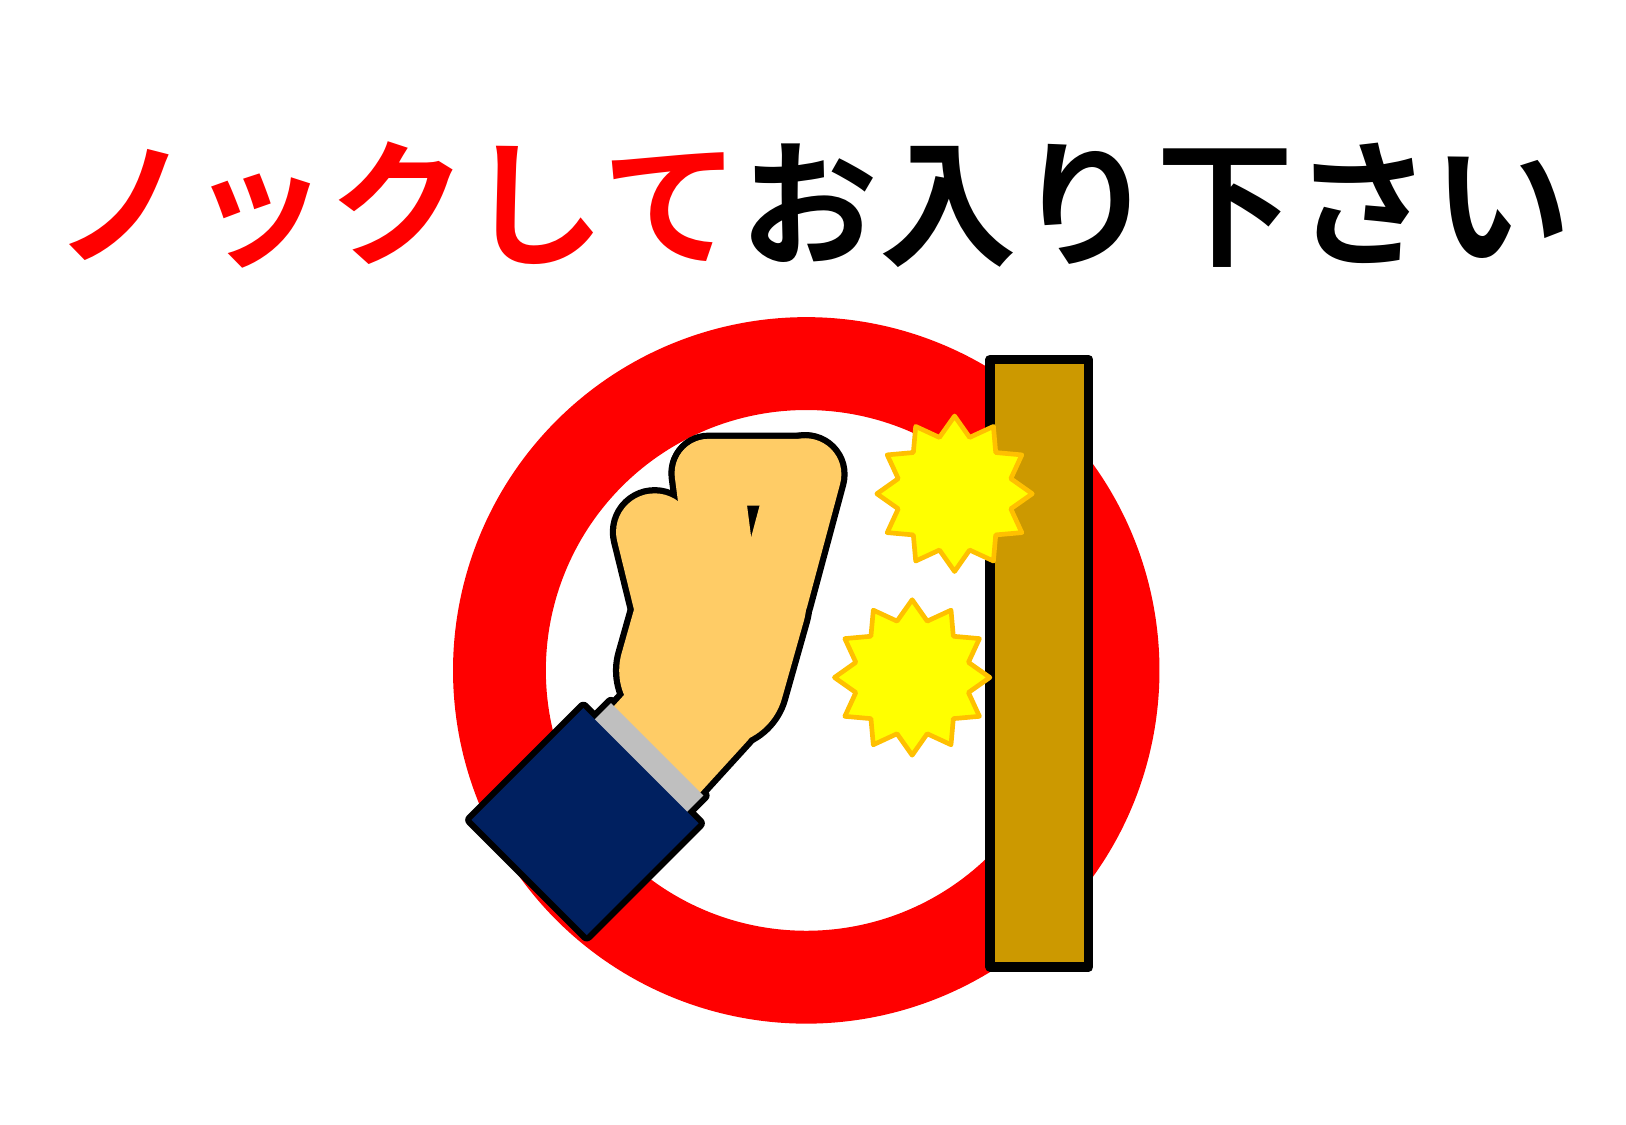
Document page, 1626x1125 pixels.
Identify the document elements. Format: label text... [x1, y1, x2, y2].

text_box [407, 316, 1160, 1024]
text_box ノックしてお入り下さい [0, 110, 1625, 291]
